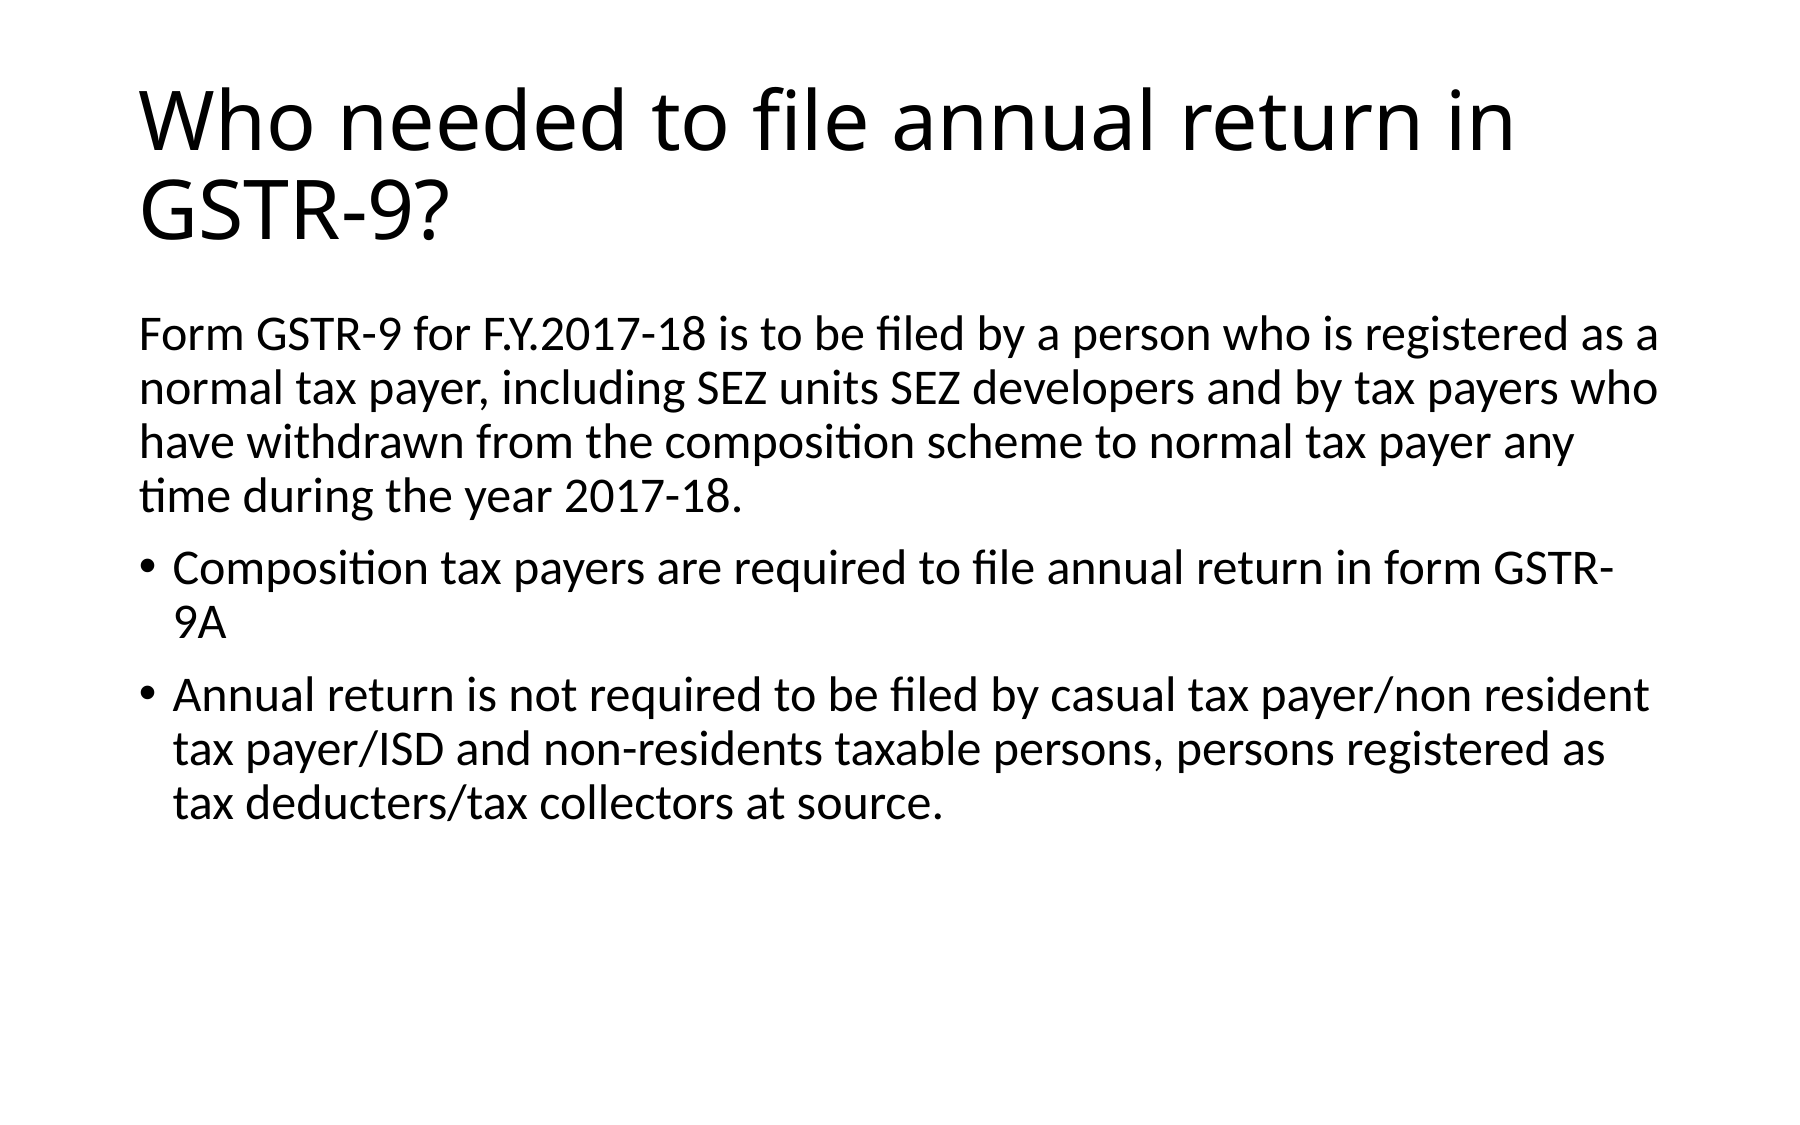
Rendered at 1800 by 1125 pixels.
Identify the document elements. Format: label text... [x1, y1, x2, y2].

title Who needed to file annual return in GSTR-9? [123, 59, 1677, 278]
list Form GSTR-9 for F.Y.2017-18 is to be filed by a person who is registered as a normal tax payer, including SEZ units SEZ developers and by tax payers who have withdrawn from the composition scheme to normal tax payer any time during the year 2017-18. Composition tax payers are required to file annual return in form GSTR-9A Annual return is not required to be filed by casual tax payer/non resident tax payer/ISD and non-residents taxable persons, persons registered as tax deducters/tax collectors at source. [123, 299, 1677, 1014]
